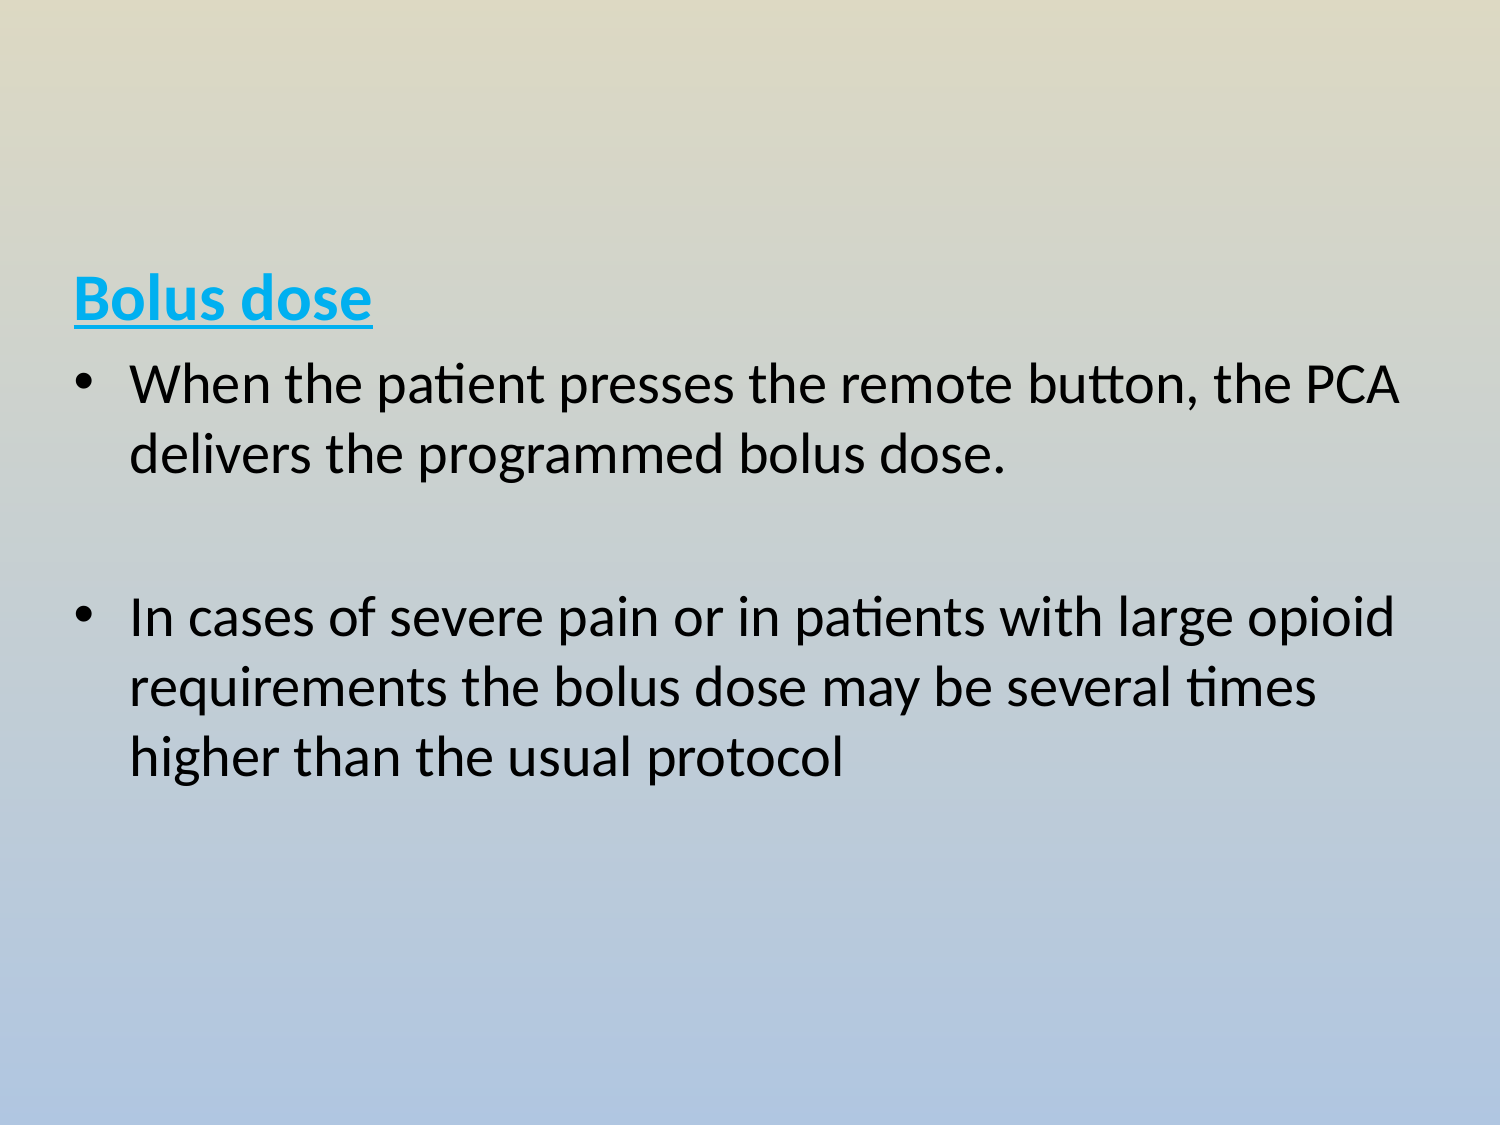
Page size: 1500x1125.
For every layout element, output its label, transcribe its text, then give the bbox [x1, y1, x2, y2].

list Bolus dose When the patient presses the remote button, the PCA delivers the programmed bolus dose. In cases of severe pain or in patients with large opioid requirements the bolus dose may be several times higher than the usual protocol [58, 245, 1437, 989]
